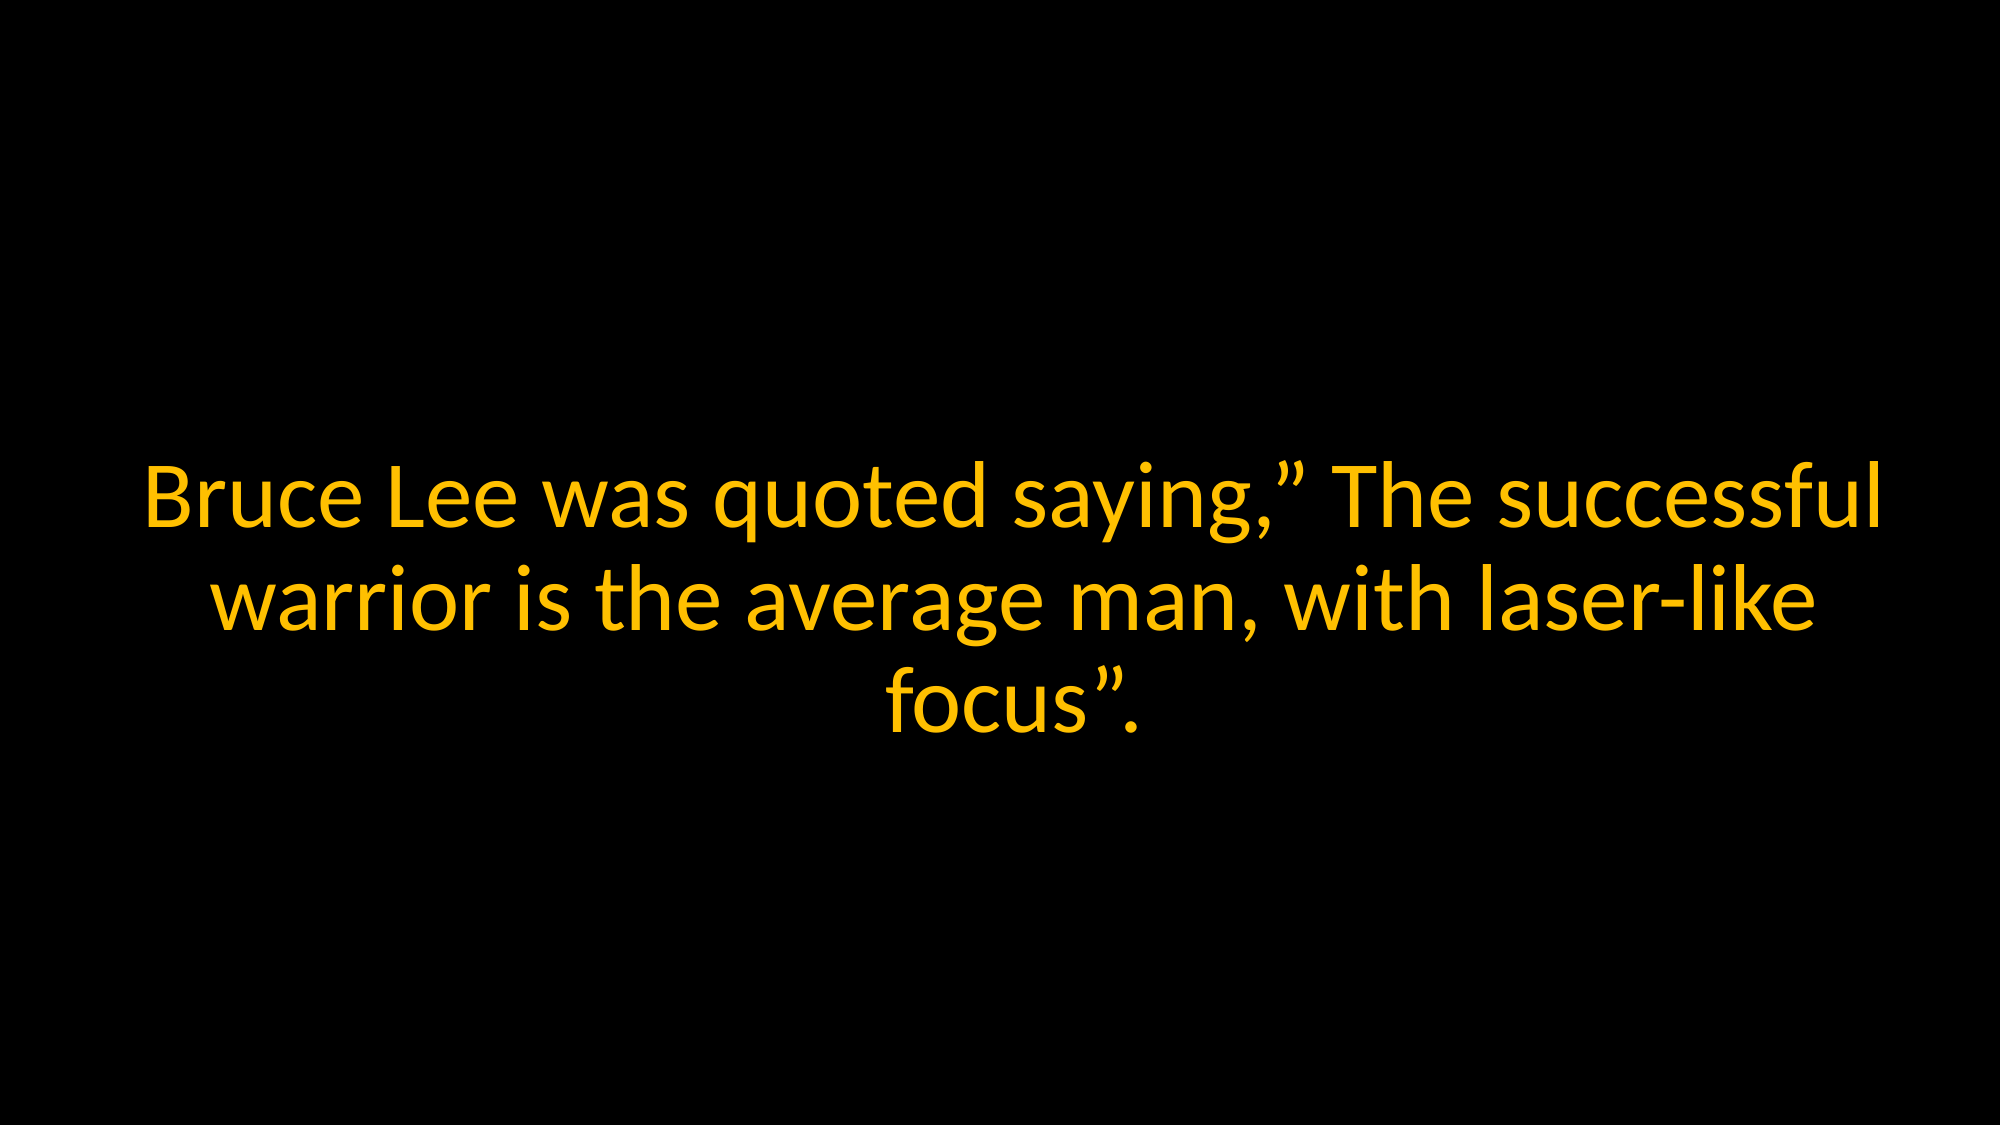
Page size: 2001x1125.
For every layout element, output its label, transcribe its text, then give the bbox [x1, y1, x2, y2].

list Bruce Lee was quoted saying,” The successful warrior is the average man, with laser-like focus”. [116, 438, 1913, 884]
